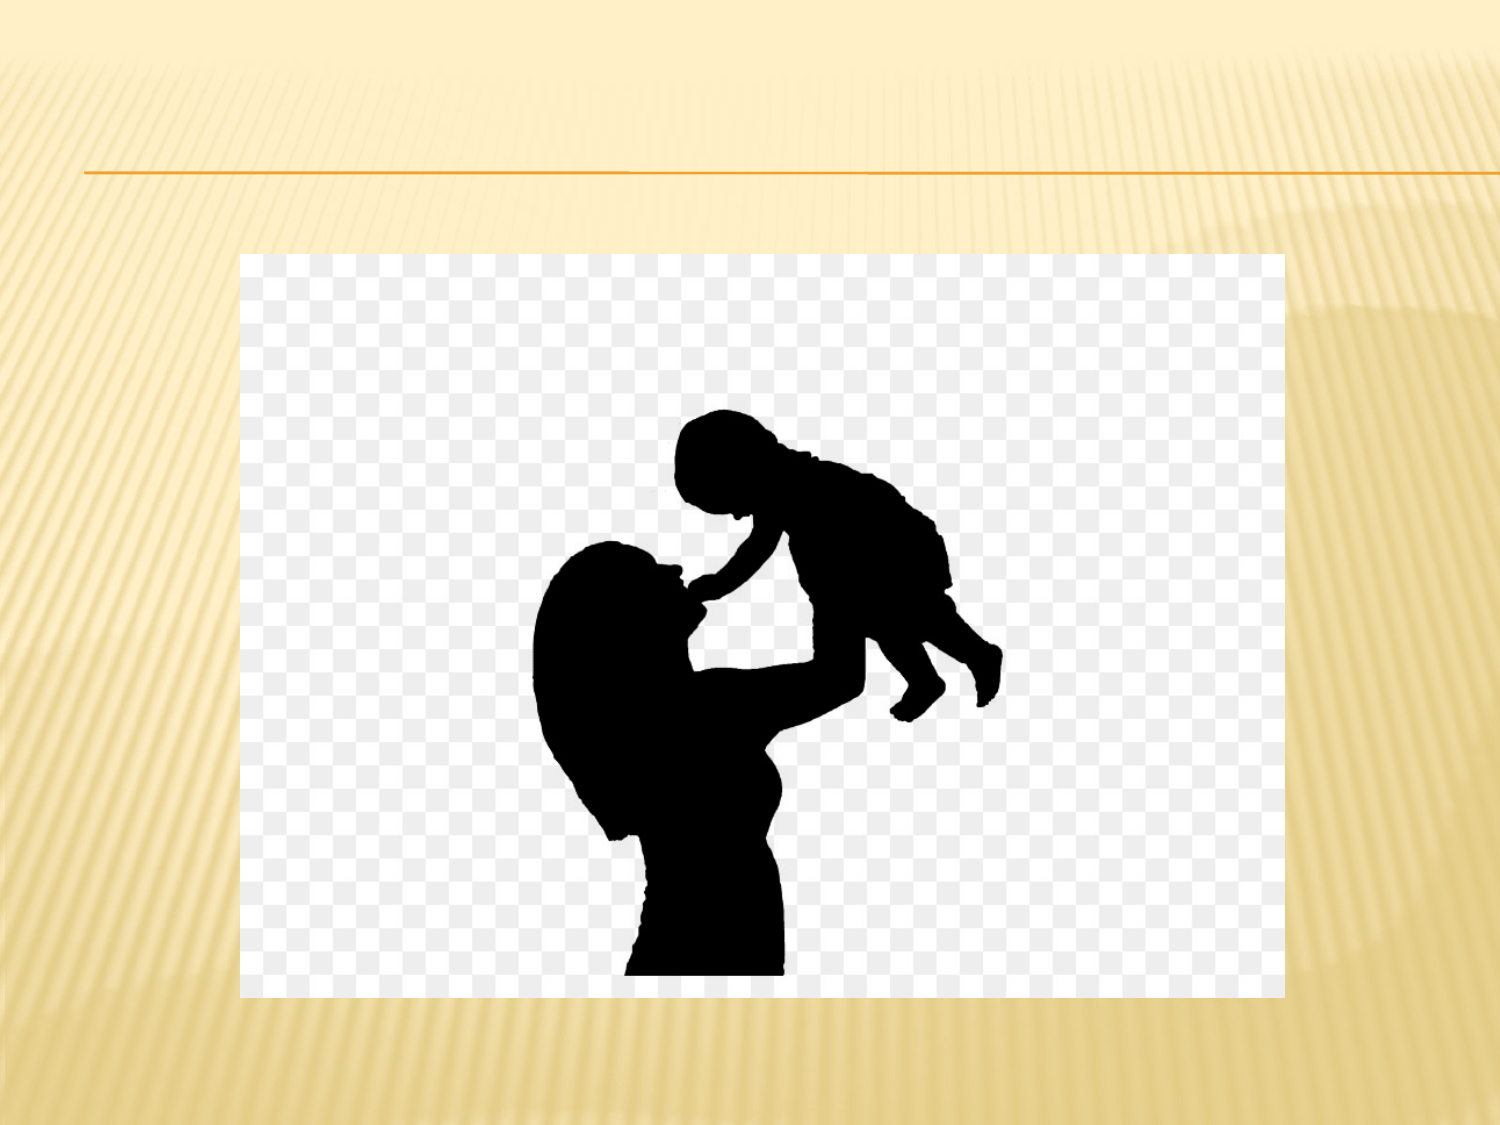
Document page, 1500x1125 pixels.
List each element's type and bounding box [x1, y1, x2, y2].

list [240, 254, 1285, 998]
